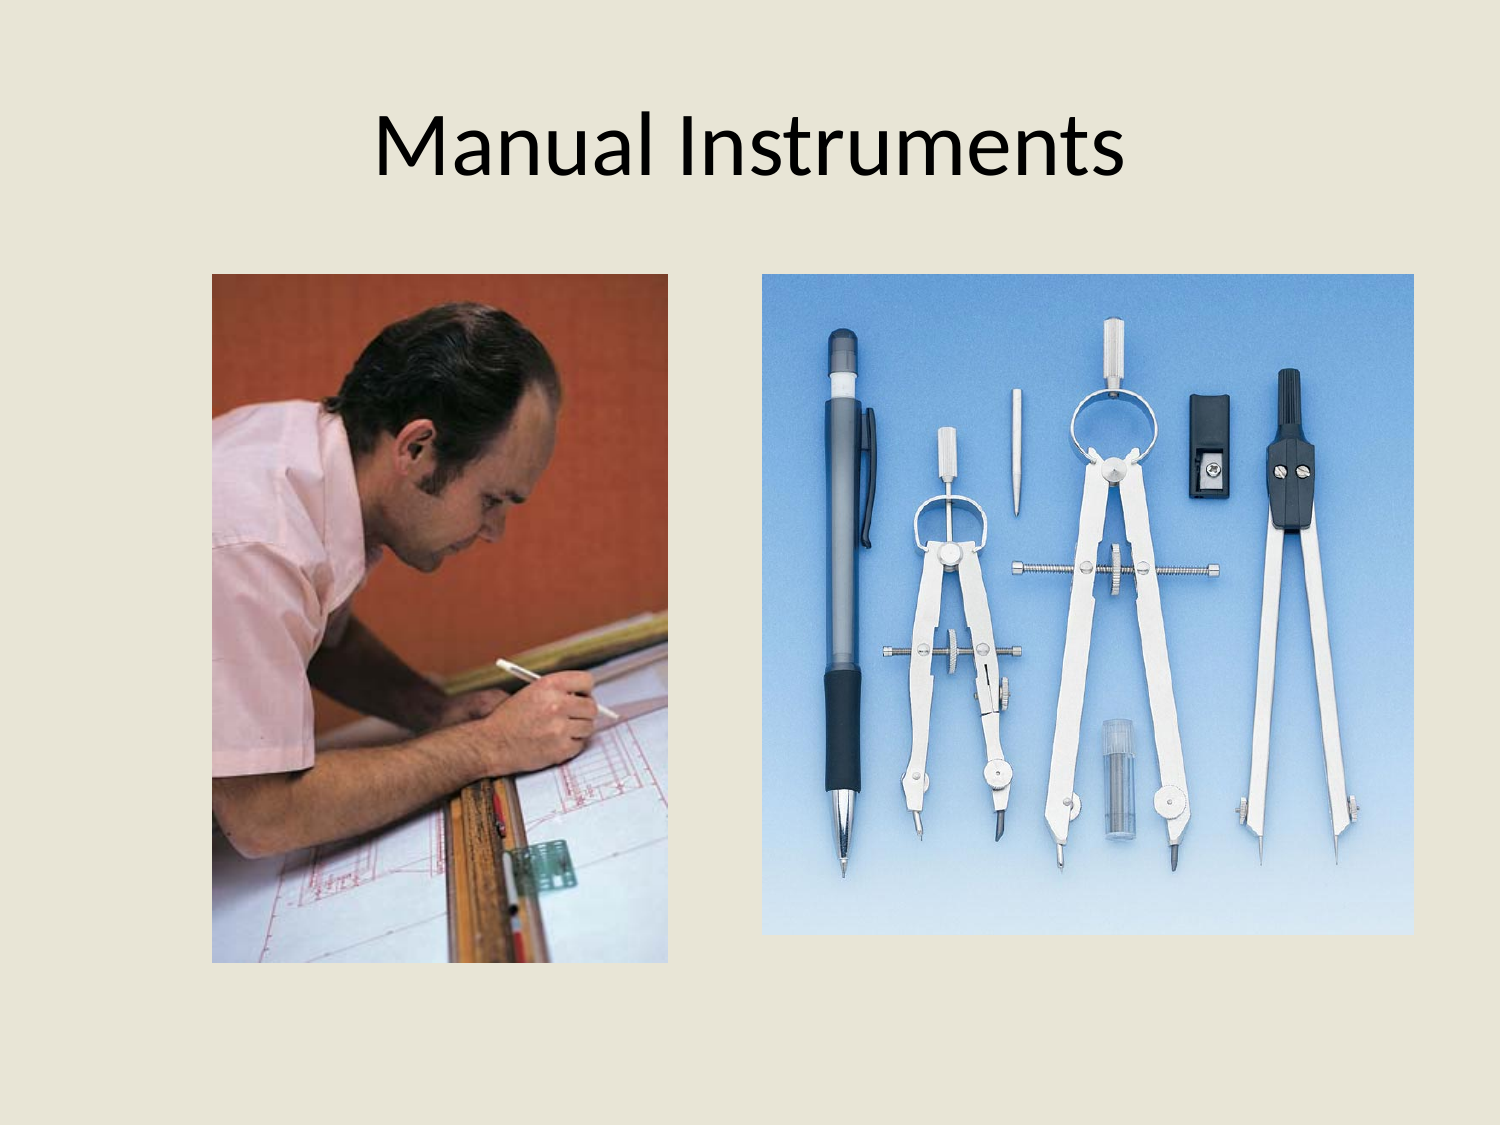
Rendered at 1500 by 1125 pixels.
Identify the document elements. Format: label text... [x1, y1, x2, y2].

title Manual Instruments [75, 45, 1425, 233]
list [212, 274, 668, 963]
picture [762, 274, 1414, 935]
